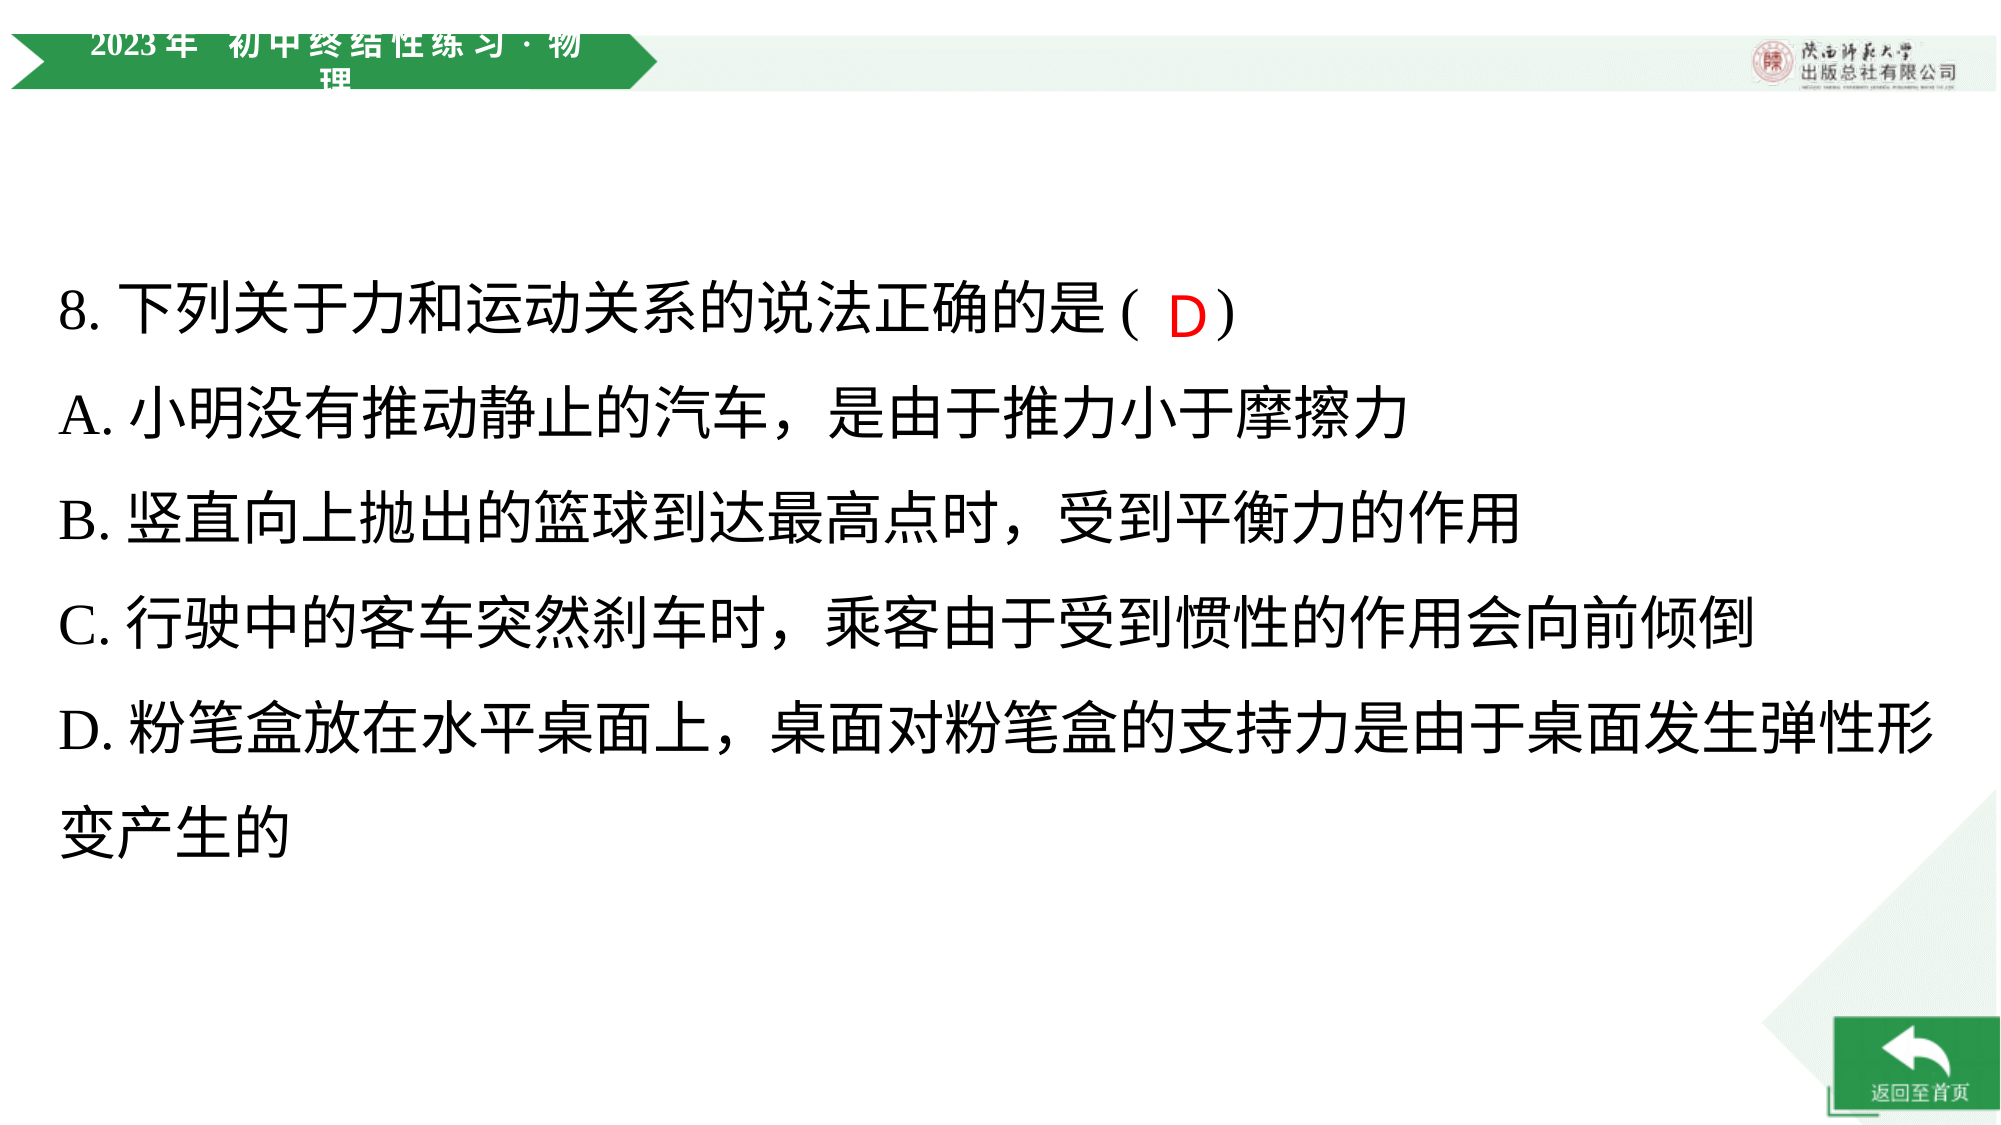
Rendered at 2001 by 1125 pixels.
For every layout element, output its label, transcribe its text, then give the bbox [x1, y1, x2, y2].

text_box A.小明没有推动静止的汽车，是由于推力小于摩擦力 B.竖直向上抛出的篮球到达最高点时，受到平衡力的作用 C.行驶中的客车突然刹车时，乘客由于受到惯性的作用会向前倾倒 D.粉笔盒放在水平桌面上，桌面对粉笔盒的支持力是由于桌面发生弹性形变产生的 [58, 341, 1941, 856]
text_box D [1158, 242, 1217, 337]
text_box 8.下列关于力和运动关系的说法正确的是( ) [58, 235, 1941, 329]
picture [0, 0, 2001, 1125]
